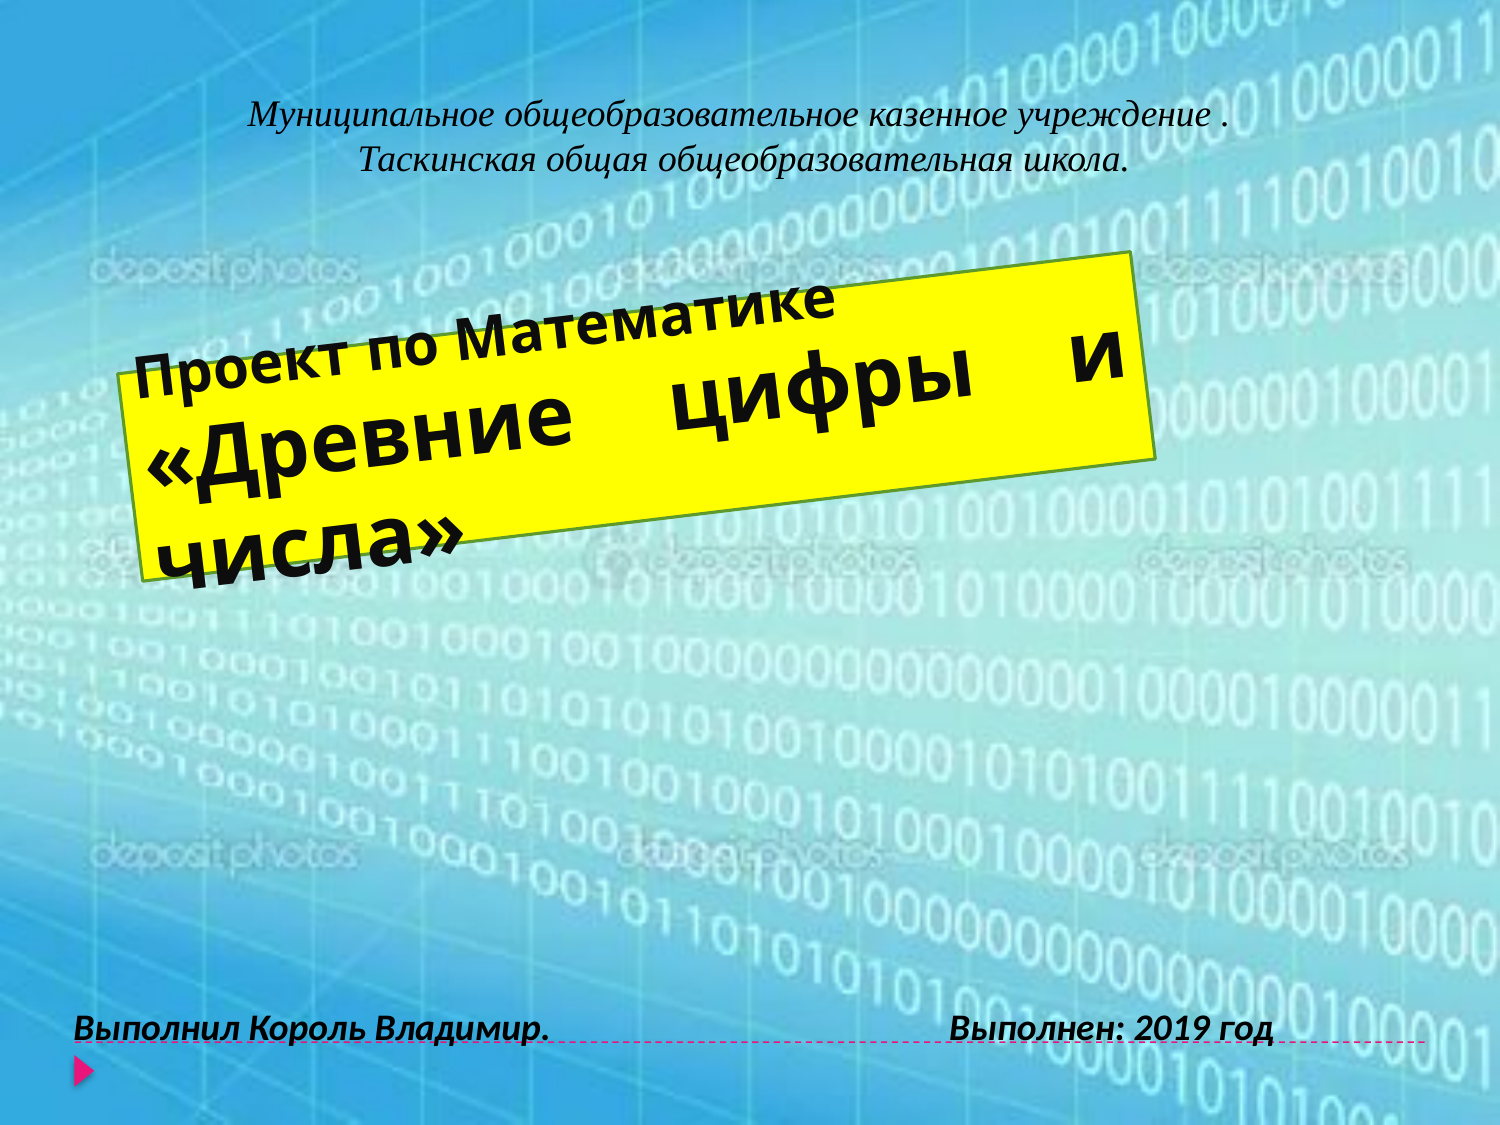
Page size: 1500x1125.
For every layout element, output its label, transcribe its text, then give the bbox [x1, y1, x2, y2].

text_box Проект по Математике «Древние цифры и числа» [116, 250, 1157, 583]
text_box Муниципальное общеобразовательное казенное учреждение . Таскинская общая общеобразовательная школа. [23, 81, 1465, 187]
text_box Выполнил Король Владимир. Выполнен: 2019 год [58, 996, 1442, 1056]
picture [0, 0, 1500, 1125]
